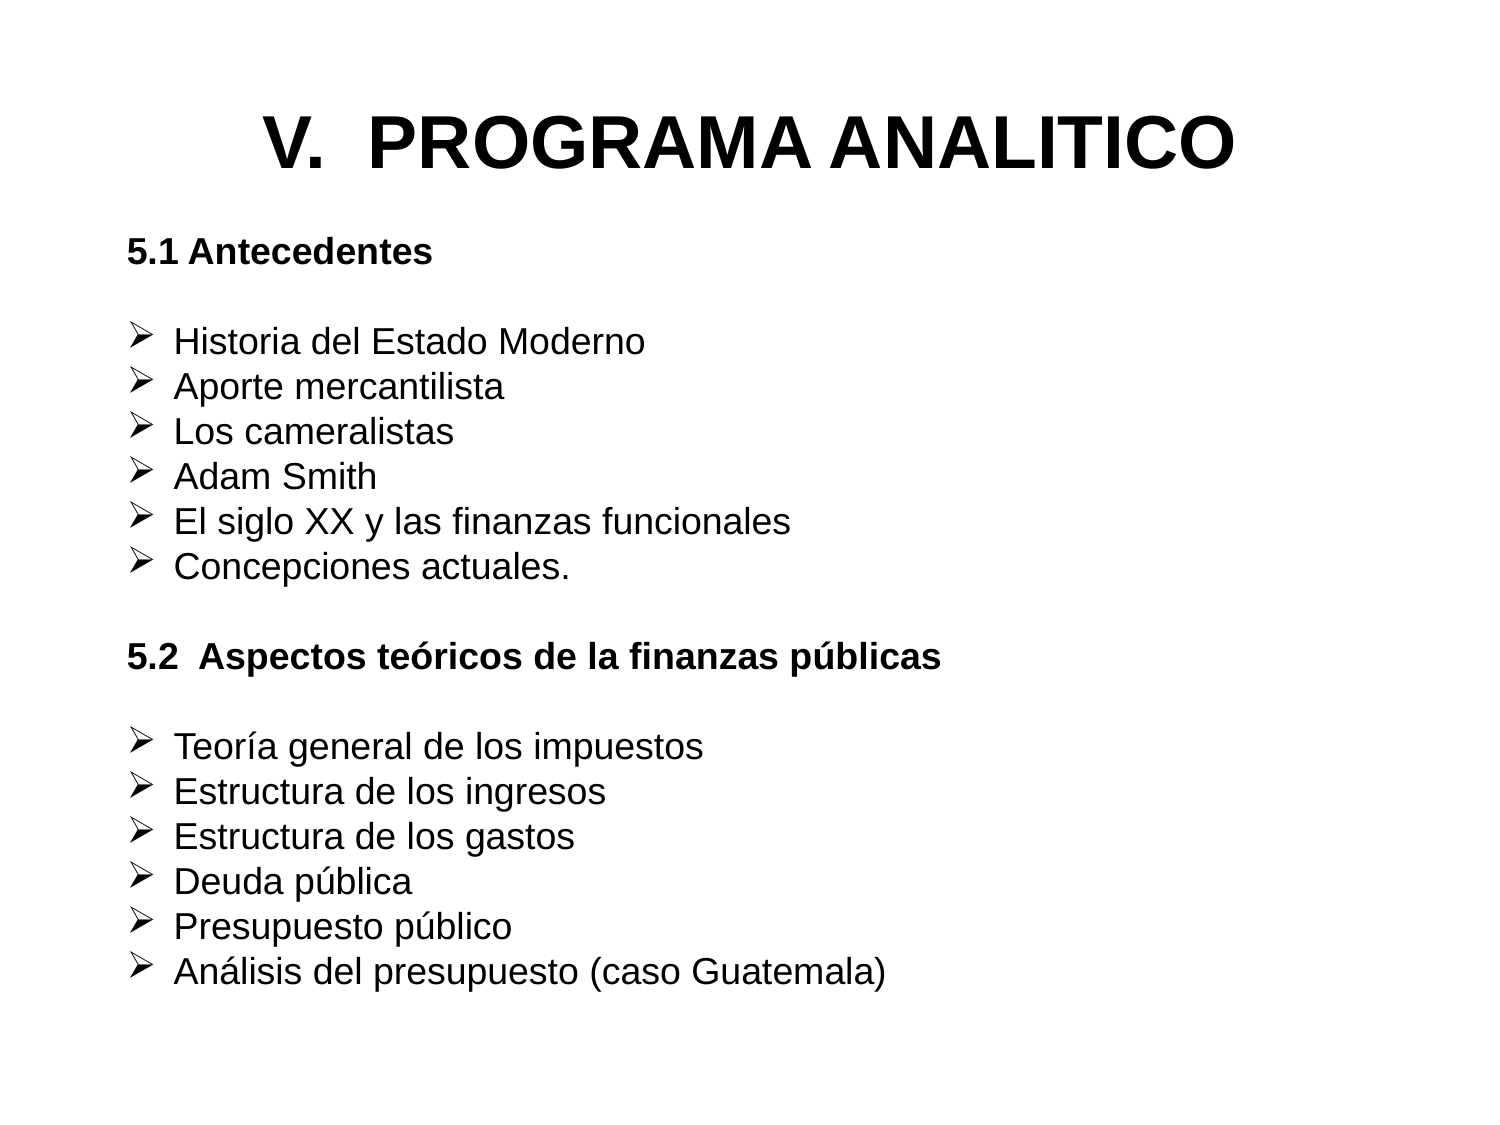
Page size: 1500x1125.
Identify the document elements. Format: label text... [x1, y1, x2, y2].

text_box 5.1 Antecedentes Historia del Estado Moderno Aporte mercantilista Los cameralistas Adam Smith El siglo XX y las finanzas funcionales Concepciones actuales. 5.2 Aspectos teóricos de la finanzas públicas Teoría general de los impuestos Estructura de los ingresos Estructura de los gastos Deuda pública Presupuesto público Análisis del presupuesto (caso Guatemala) [112, 219, 1388, 1000]
title V. PROGRAMA ANALITICO [75, 45, 1425, 233]
